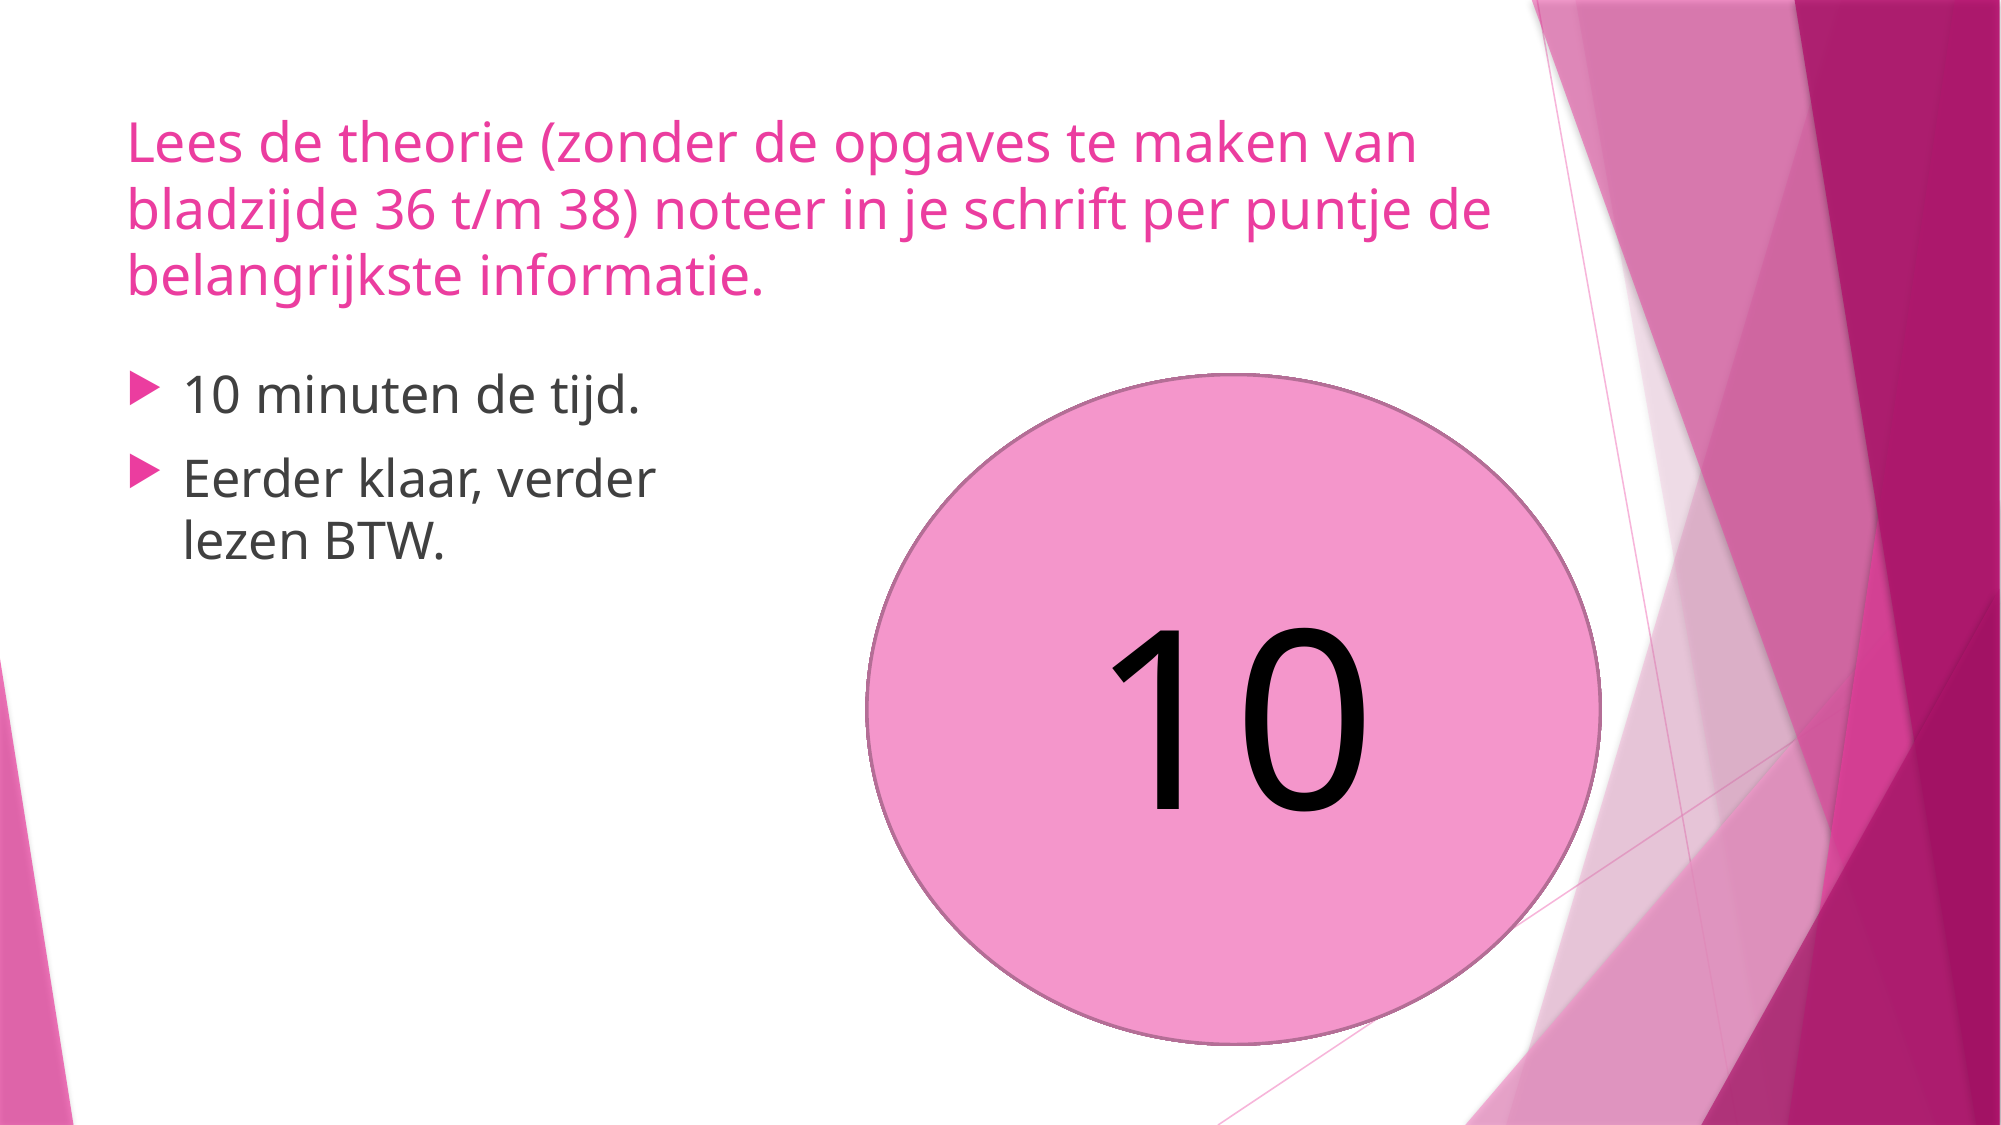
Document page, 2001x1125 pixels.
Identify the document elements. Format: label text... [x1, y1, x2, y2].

text_box 10 [865, 373, 1602, 1046]
title Lees de theorie (zonder de opgaves te maken van bladzijde 36 t/m 38) noteer in je schrift per puntje de belangrijkste informatie. [111, 99, 1522, 317]
list 10 minuten de tijd. Eerder klaar, verder lezen BTW. [111, 354, 689, 960]
